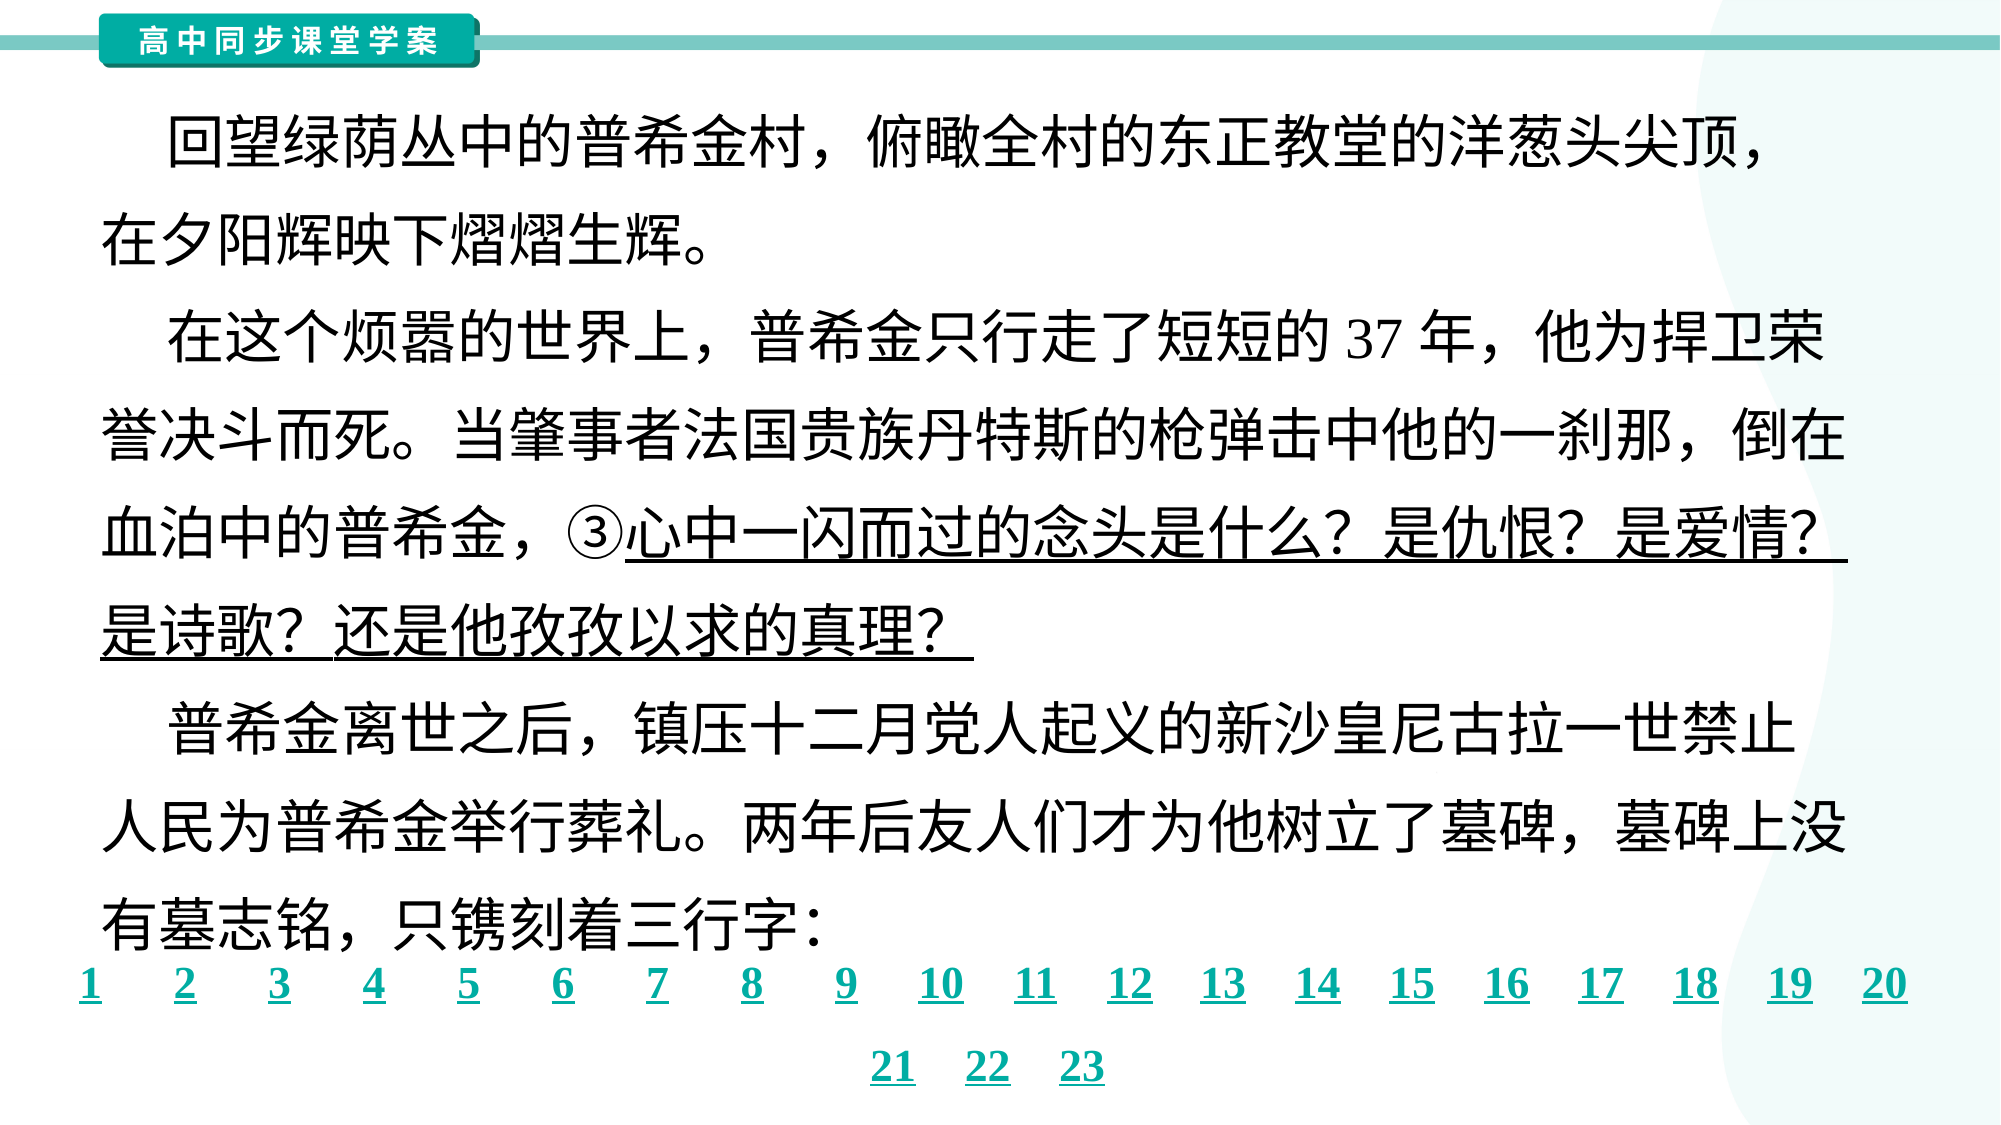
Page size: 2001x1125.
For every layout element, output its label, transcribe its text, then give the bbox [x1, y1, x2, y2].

text_box 回望绿荫丛中的普希金村，俯瞰全村的东正教堂的洋葱头尖顶， 在夕阳辉映下熠熠生辉。 在这个烦嚣的世界上，普希金只行走了短短的37年，他为捍卫荣 誉决斗而死。当肇事者法国贵族丹特斯的枪弹击中他的一刹那，倒在 血泊中的普希金，③心中一闪而过的念头是什么？是仇恨？是爱情？ 是诗歌？还是他孜孜以求的真理？ 普希金离世之后，镇压十二月党人起义的新沙皇尼古拉一世禁止 人民为普希金举行葬礼。两年后友人们才为他树立了墓碑，墓碑上没 有墓志铭，只镌刻着三行字： [100, 76, 1899, 958]
picture [0, 0, 2000, 1125]
